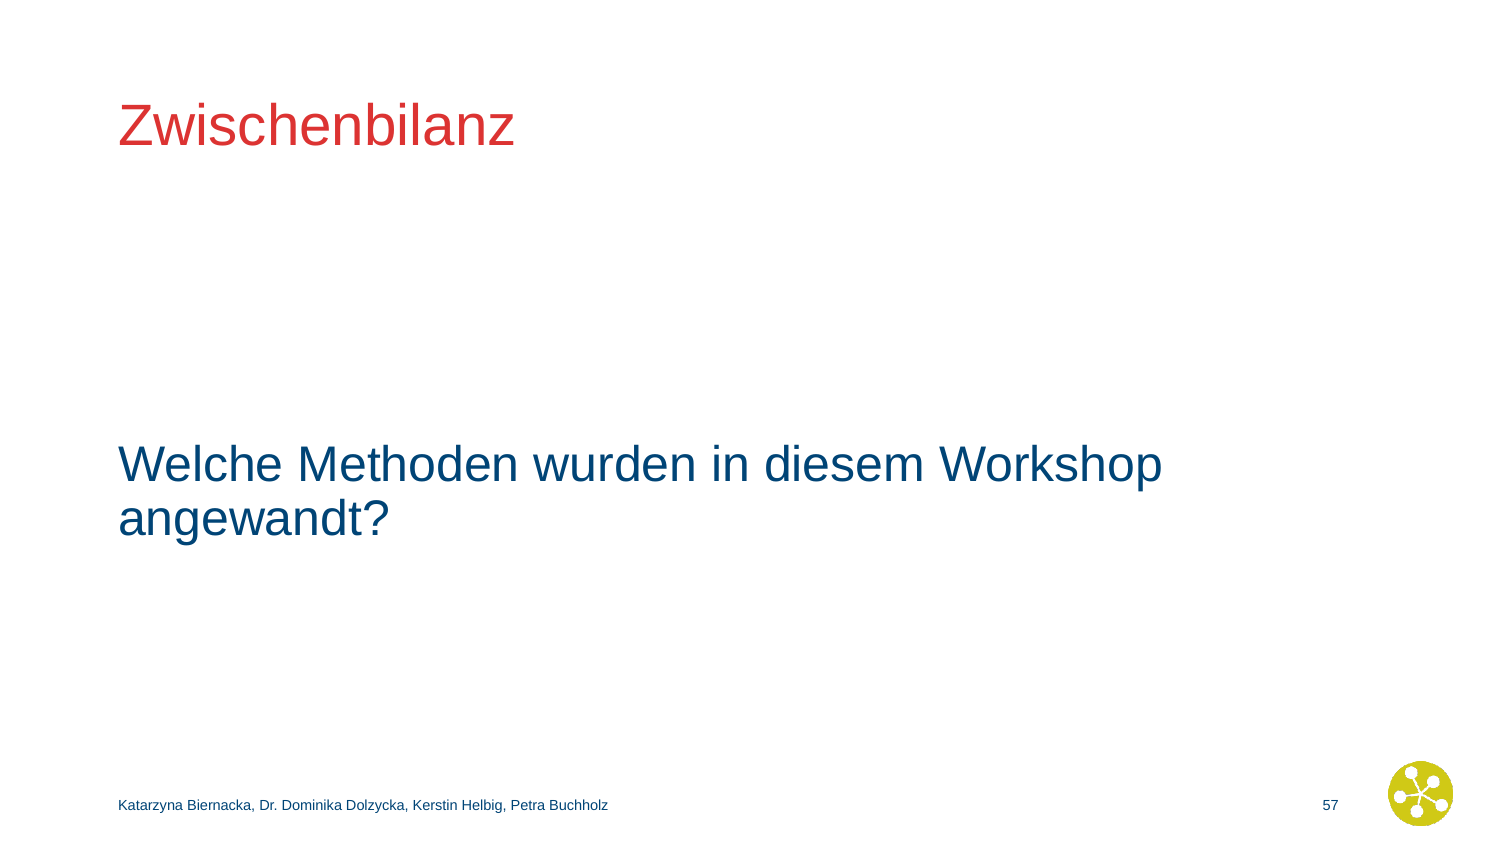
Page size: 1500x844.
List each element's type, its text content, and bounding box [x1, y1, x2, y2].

slide_number 56 [1016, 782, 1354, 827]
picture [1388, 761, 1453, 826]
list Welche Methoden wurden in diesem Workshop angewandt? [103, 224, 1397, 760]
title Zwischenbilanz [103, 44, 1397, 208]
footer Katarzyna Biernacka, Dr. Dominika Dolzycka, Kerstin Helbig, Petra Buchholz [103, 782, 742, 827]
